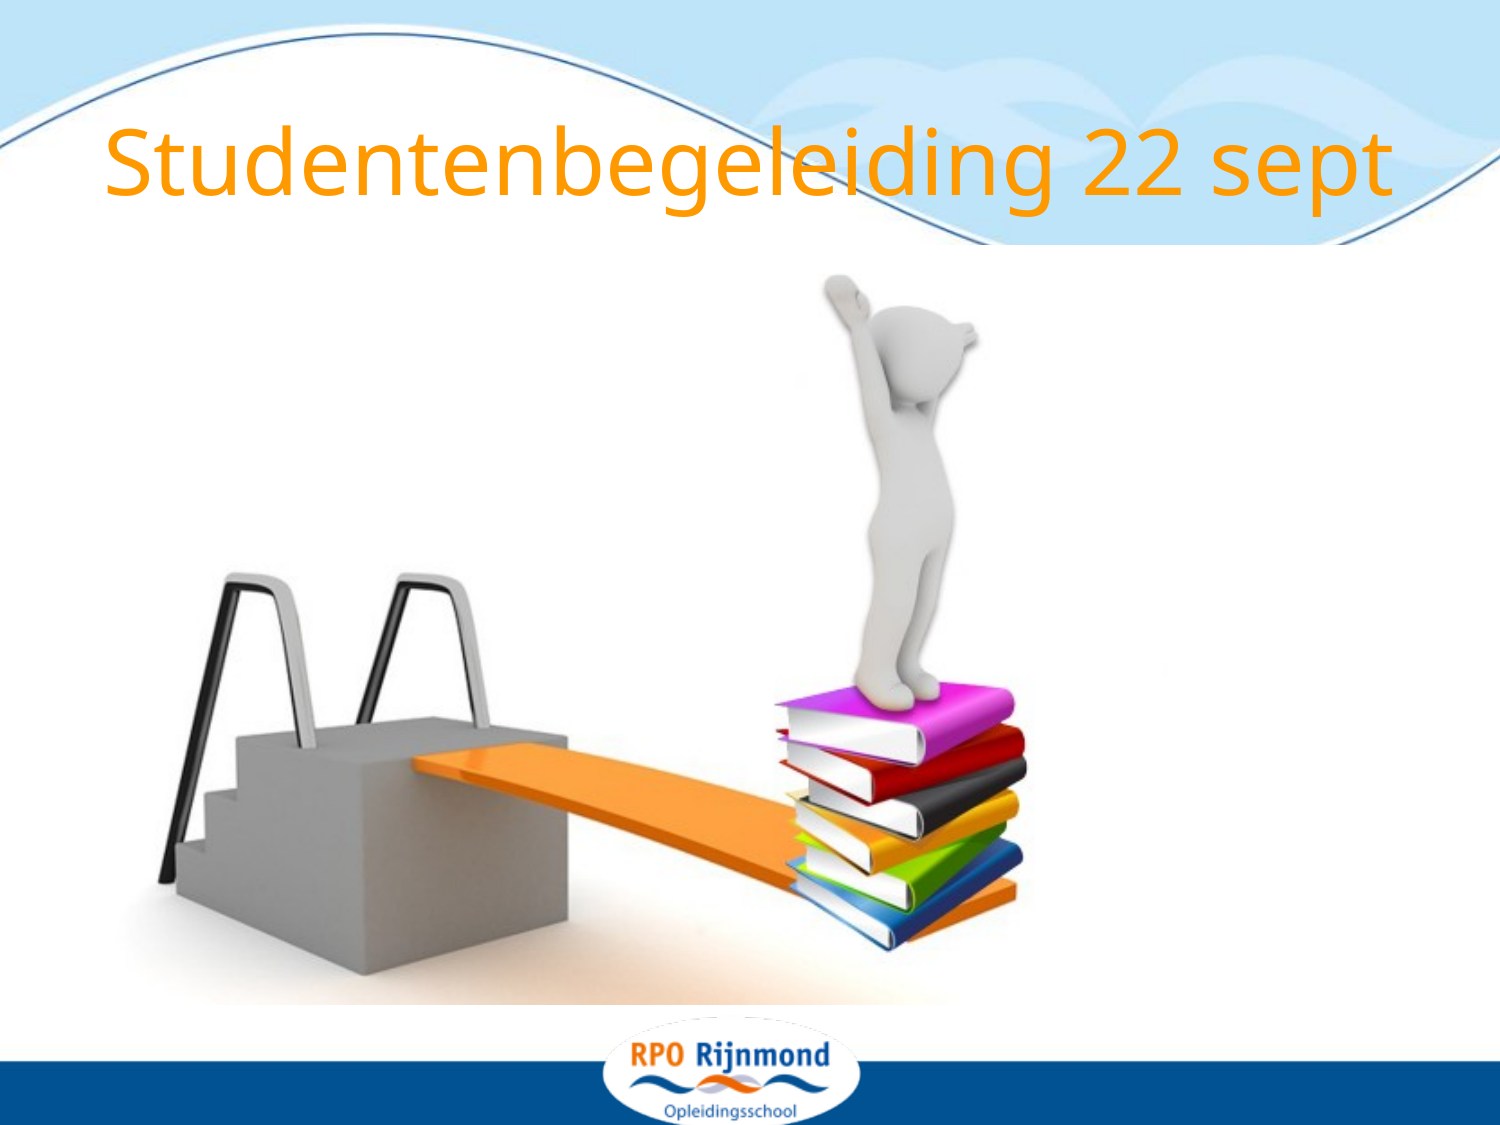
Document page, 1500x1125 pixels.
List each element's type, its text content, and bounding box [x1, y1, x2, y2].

title Studentenbegeleiding 22 sept [75, 55, 1425, 261]
picture [0, 0, 1500, 1125]
